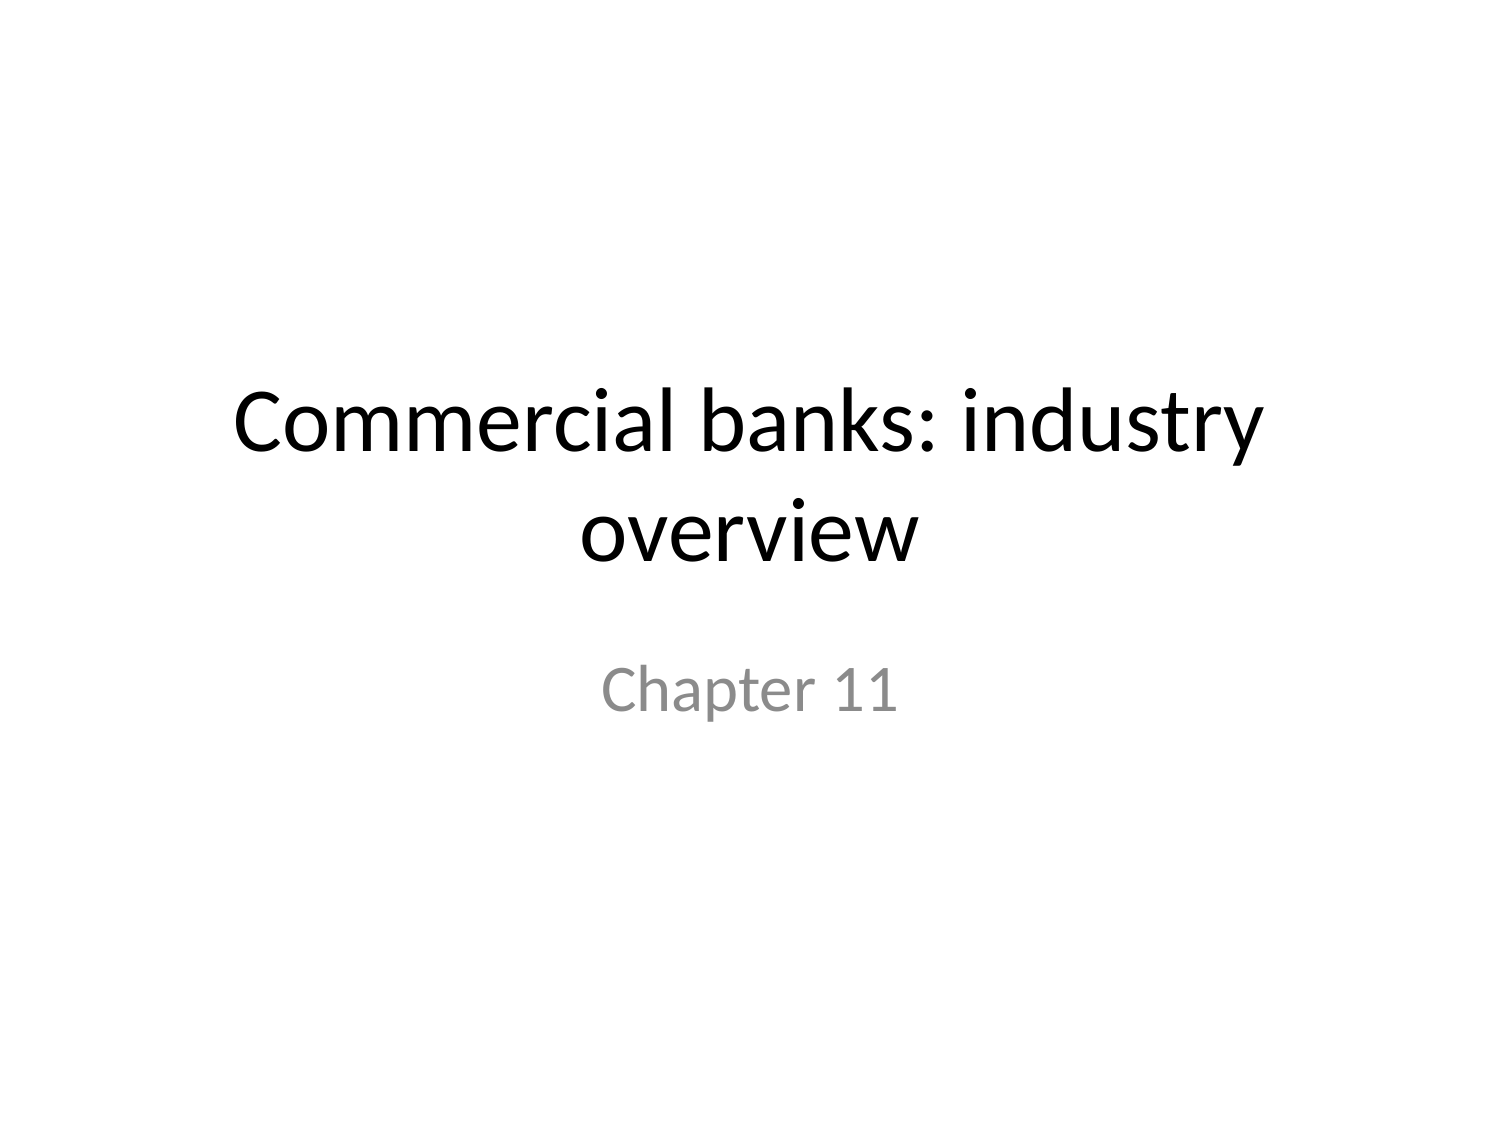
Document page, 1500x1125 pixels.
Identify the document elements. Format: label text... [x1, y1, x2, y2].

subtitle Chapter 11 [225, 637, 1275, 925]
title Commercial banks: industry overview [112, 349, 1388, 591]
